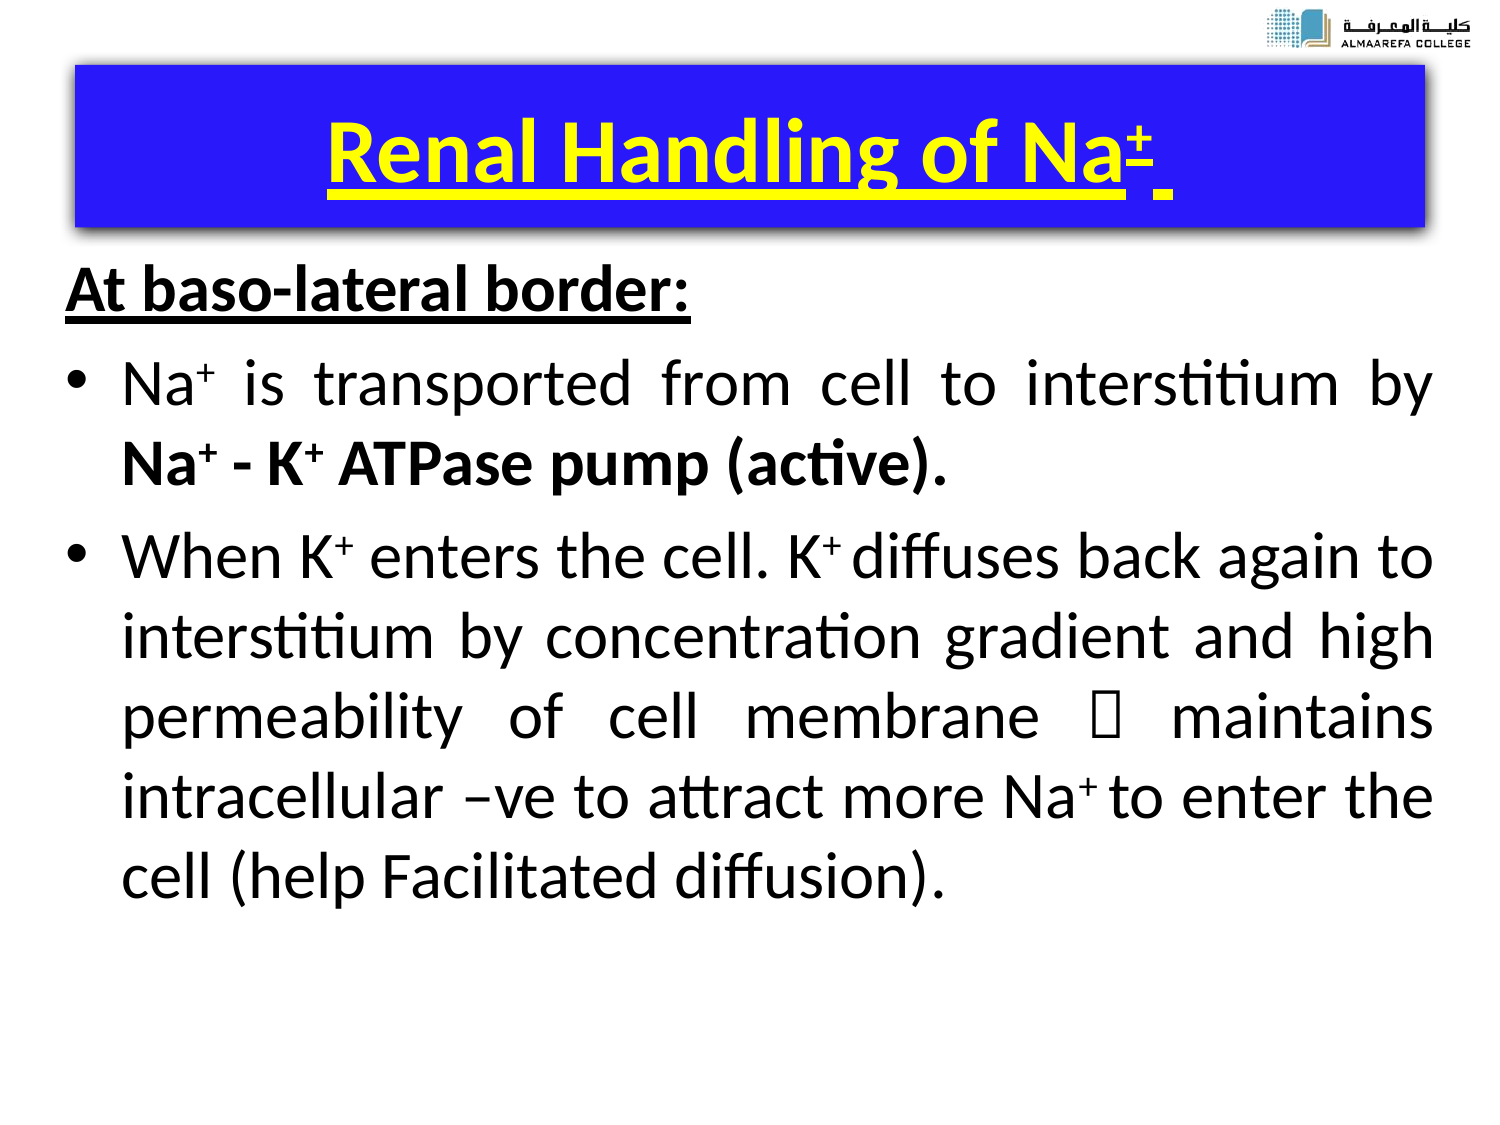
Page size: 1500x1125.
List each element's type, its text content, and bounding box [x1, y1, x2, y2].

title Renal Handling of Na+ [75, 64, 1425, 228]
picture [1262, 0, 1475, 65]
list At baso-lateral border: Na+ is transported from cell to interstitium by Na+ - K+ ATPase pump (active). When K+ enters the cell. K+ diffuses back again to interstitium by concentration gradient and high permeability of cell membrane  maintains intracellular –ve to attract more Na+ to enter the cell (help Facilitated diffusion). [50, 237, 1450, 1055]
